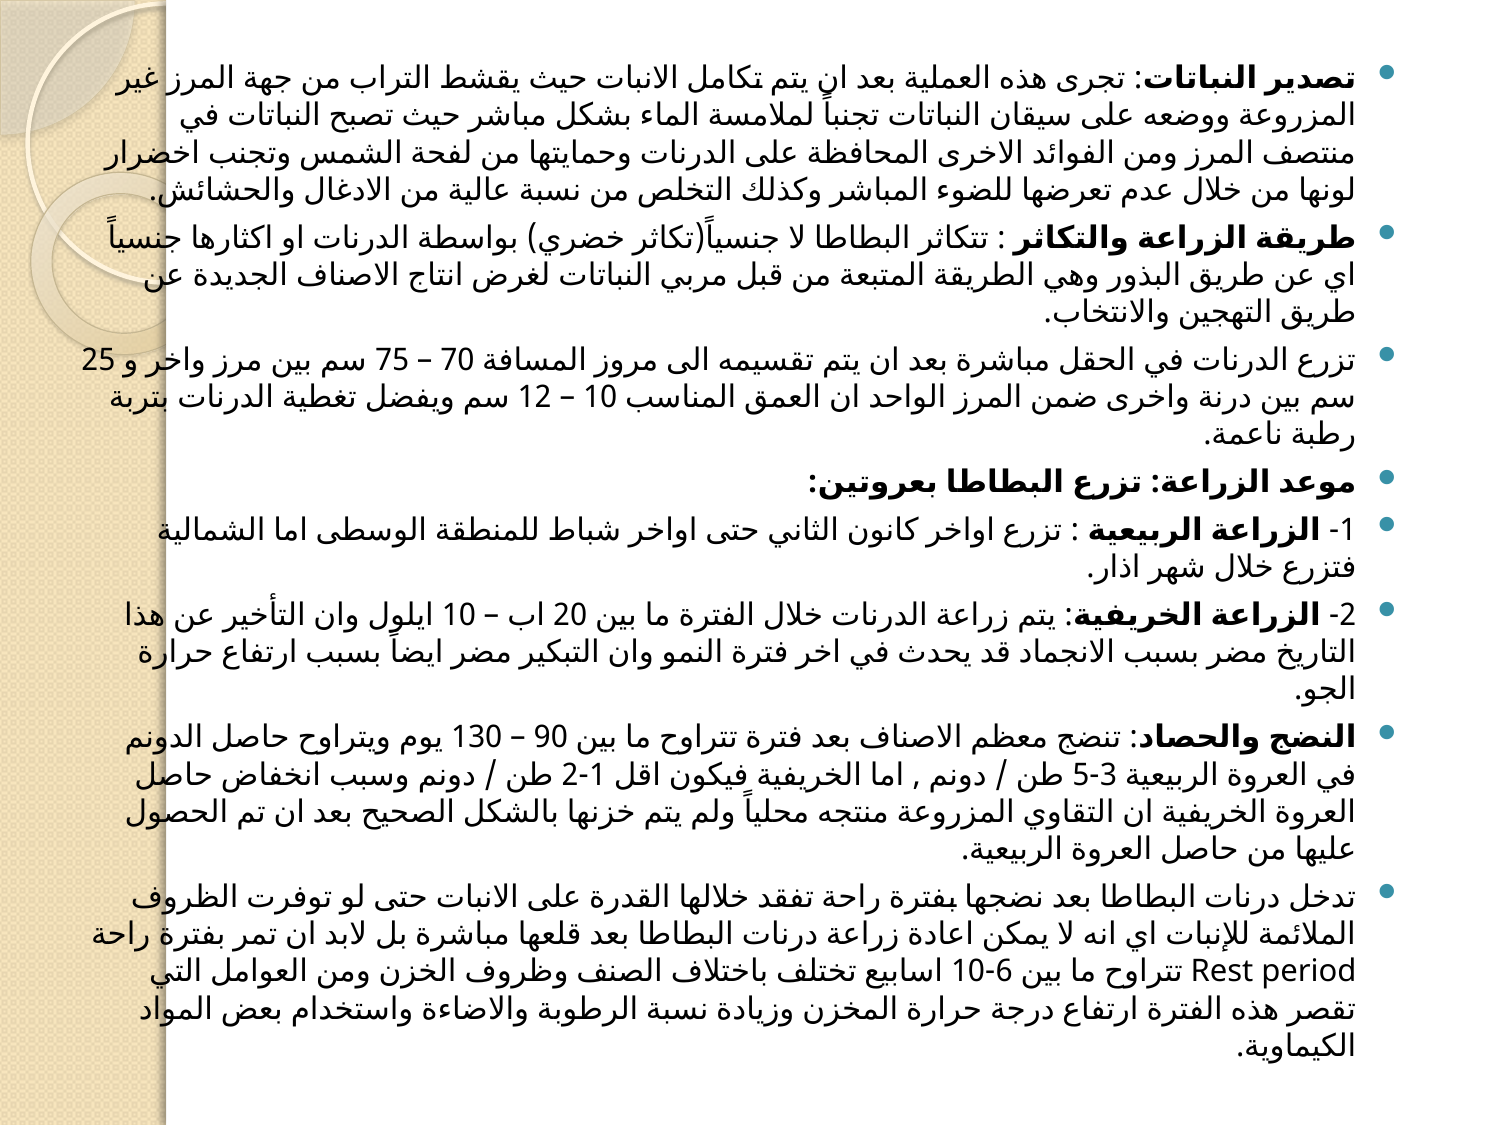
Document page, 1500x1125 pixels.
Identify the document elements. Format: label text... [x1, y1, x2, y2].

title [235, 45, 1466, 233]
list تصدير النباتات: تجرى هذه العملية بعد ان يتم تكامل الانبات حيث يقشط التراب من جهة المرز غير المزروعة ووضعه على سيقان النباتات تجنباً لملامسة الماء بشكل مباشر حيث تصبح النباتات في منتصف المرز ومن الفوائد الاخرى المحافظة على الدرنات وحمايتها من لفحة الشمس وتجنب اخضرار لونها من خلال عدم تعرضها للضوء المباشر وكذلك التخلص من نسبة عالية من الادغال والحشائش. طريقة الزراعة والتكاثر : تتكاثر البطاطا لا جنسياً(تكاثر خضري) بواسطة الدرنات او اكثارها جنسياً اي عن طريق البذور وهي الطريقة المتبعة من قبل مربي النباتات لغرض انتاج الاصناف الجديدة عن طريق التهجين والانتخاب. تزرع الدرنات في الحقل مباشرة بعد ان يتم تقسيمه الى مروز المسافة 70 – 75 سم بين مرز واخر و 25 سم بين درنة واخرى ضمن المرز الواحد ان العمق المناسب 10 – 12 سم ويفضل تغطية الدرنات بتربة رطبة ناعمة. موعد الزراعة: تزرع البطاطا بعروتين: 1- الزراعة الربيعية : تزرع اواخر كانون الثاني حتى اواخر شباط للمنطقة الوسطى اما الشمالية فتزرع خلال شهر اذار. 2- الزراعة الخريفية: يتم زراعة الدرنات خلال الفترة ما بين 20 اب – 10 ايلول وان التأخير عن هذا التاريخ مضر بسبب الانجماد قد يحدث في اخر فترة النمو وان التبكير مضر ايضاً بسبب ارتفاع حرارة الجو. النضج والحصاد: تنضج معظم الاصناف بعد فترة تتراوح ما بين 90 – 130 يوم ويتراوح حاصل الدونم في العروة الربيعية 3-5 طن / دونم , اما الخريفية فيكون اقل 1-2 طن / دونم وسبب انخفاض حاصل العروة الخريفية ان التقاوي المزروعة منتجه محلياً ولم يتم خزنها بالشكل الصحيح بعد ان تم الحصول عليها من حاصل العروة الربيعية. تدخل درنات البطاطا بعد نضجها بفترة راحة تفقد خلالها القدرة على الانبات حتى لو توفرت الظروف الملائمة للإنبات اي انه لا يمكن اعادة زراعة درنات البطاطا بعد قلعها مباشرة بل لابد ان تمر بفترة راحة Rest period تتراوح ما بين 6-10 اسابيع تختلف باختلاف الصنف وظروف الخزن ومن العوامل التي تقصر هذه الفترة ارتفاع درجة حرارة المخزن وزيادة نسبة الرطوبة والاضاءة واستخدام بعض المواد الكيماوية. [62, 50, 1425, 1075]
